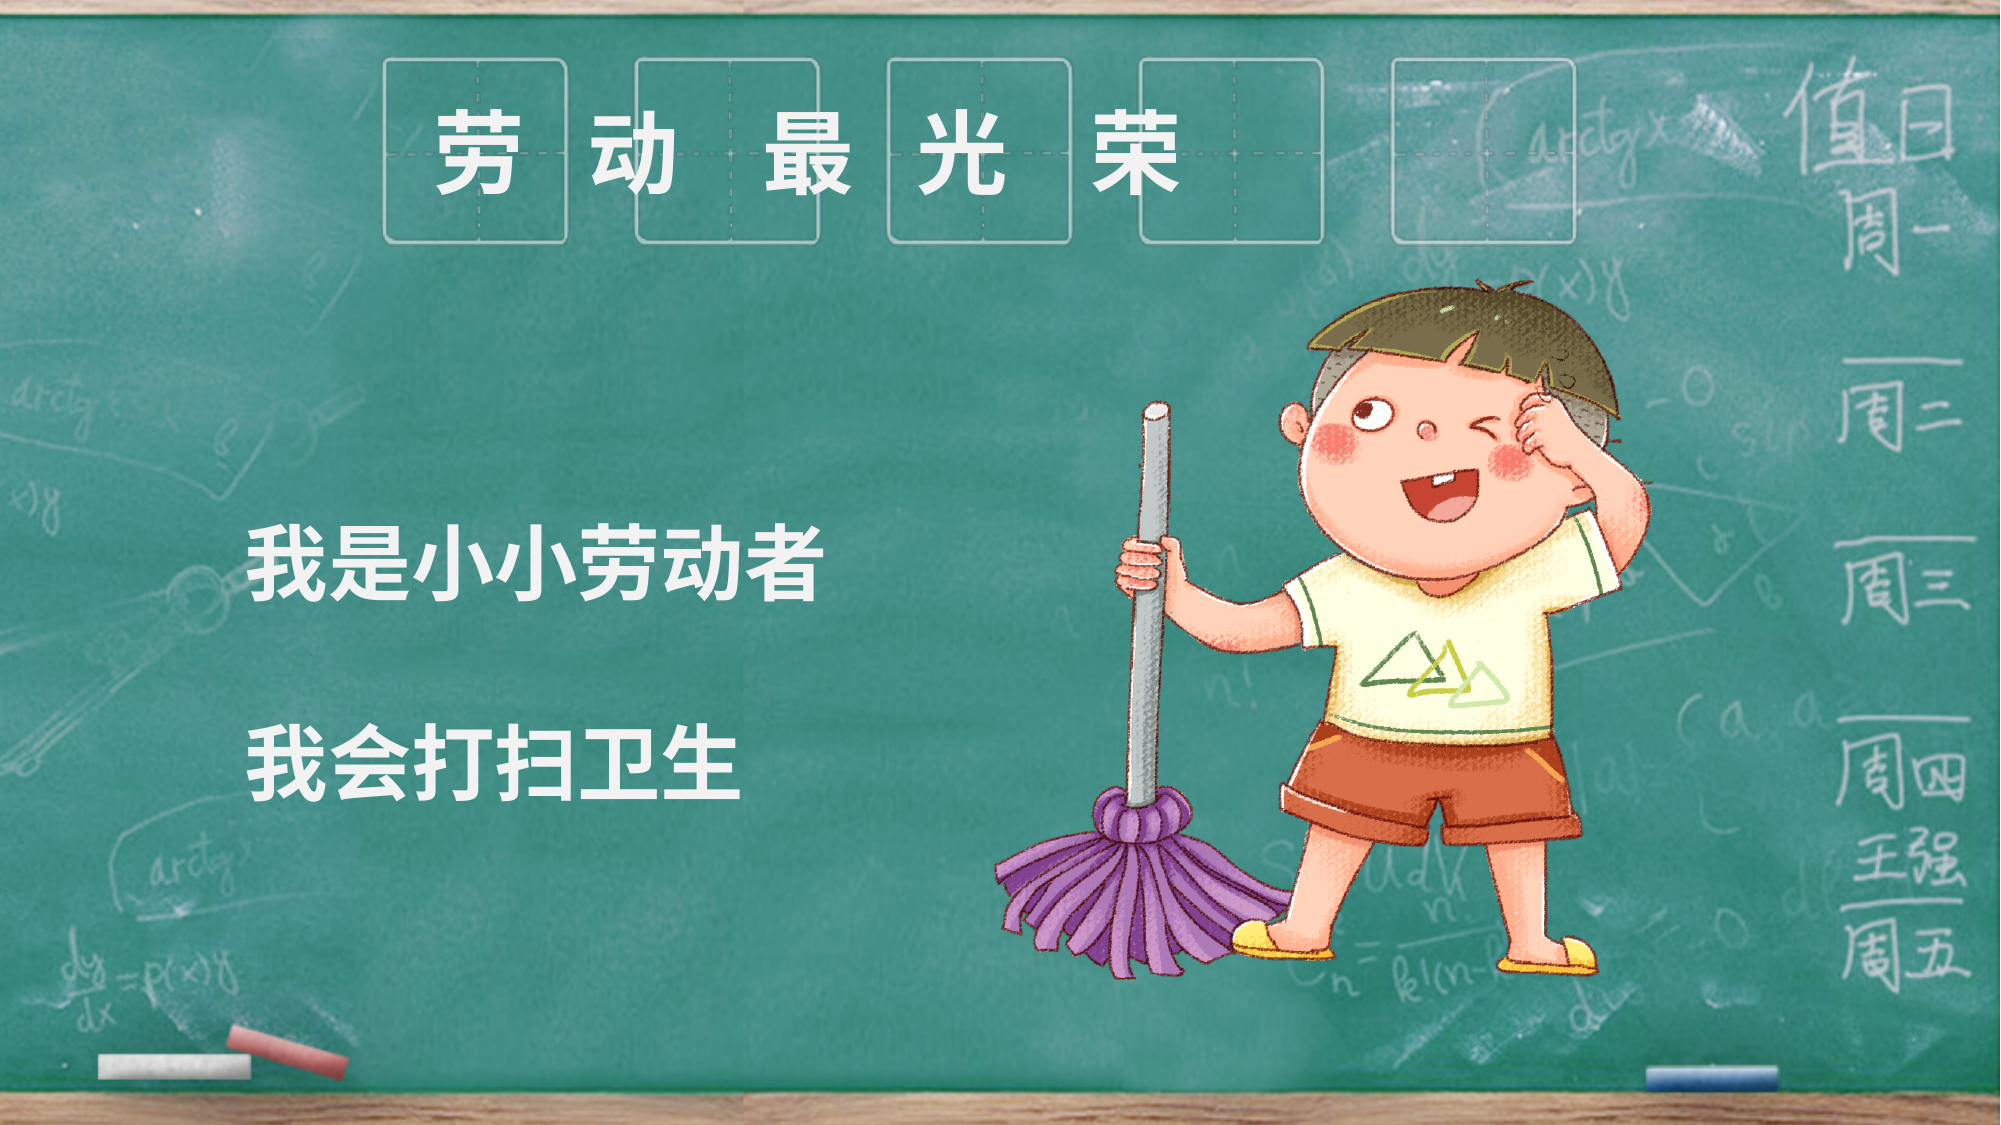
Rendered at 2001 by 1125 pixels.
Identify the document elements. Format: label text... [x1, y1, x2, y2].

picture [0, 0, 2000, 1125]
text_box 我是小小劳动者 我会打扫卫生 [229, 395, 967, 828]
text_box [380, 56, 1683, 247]
